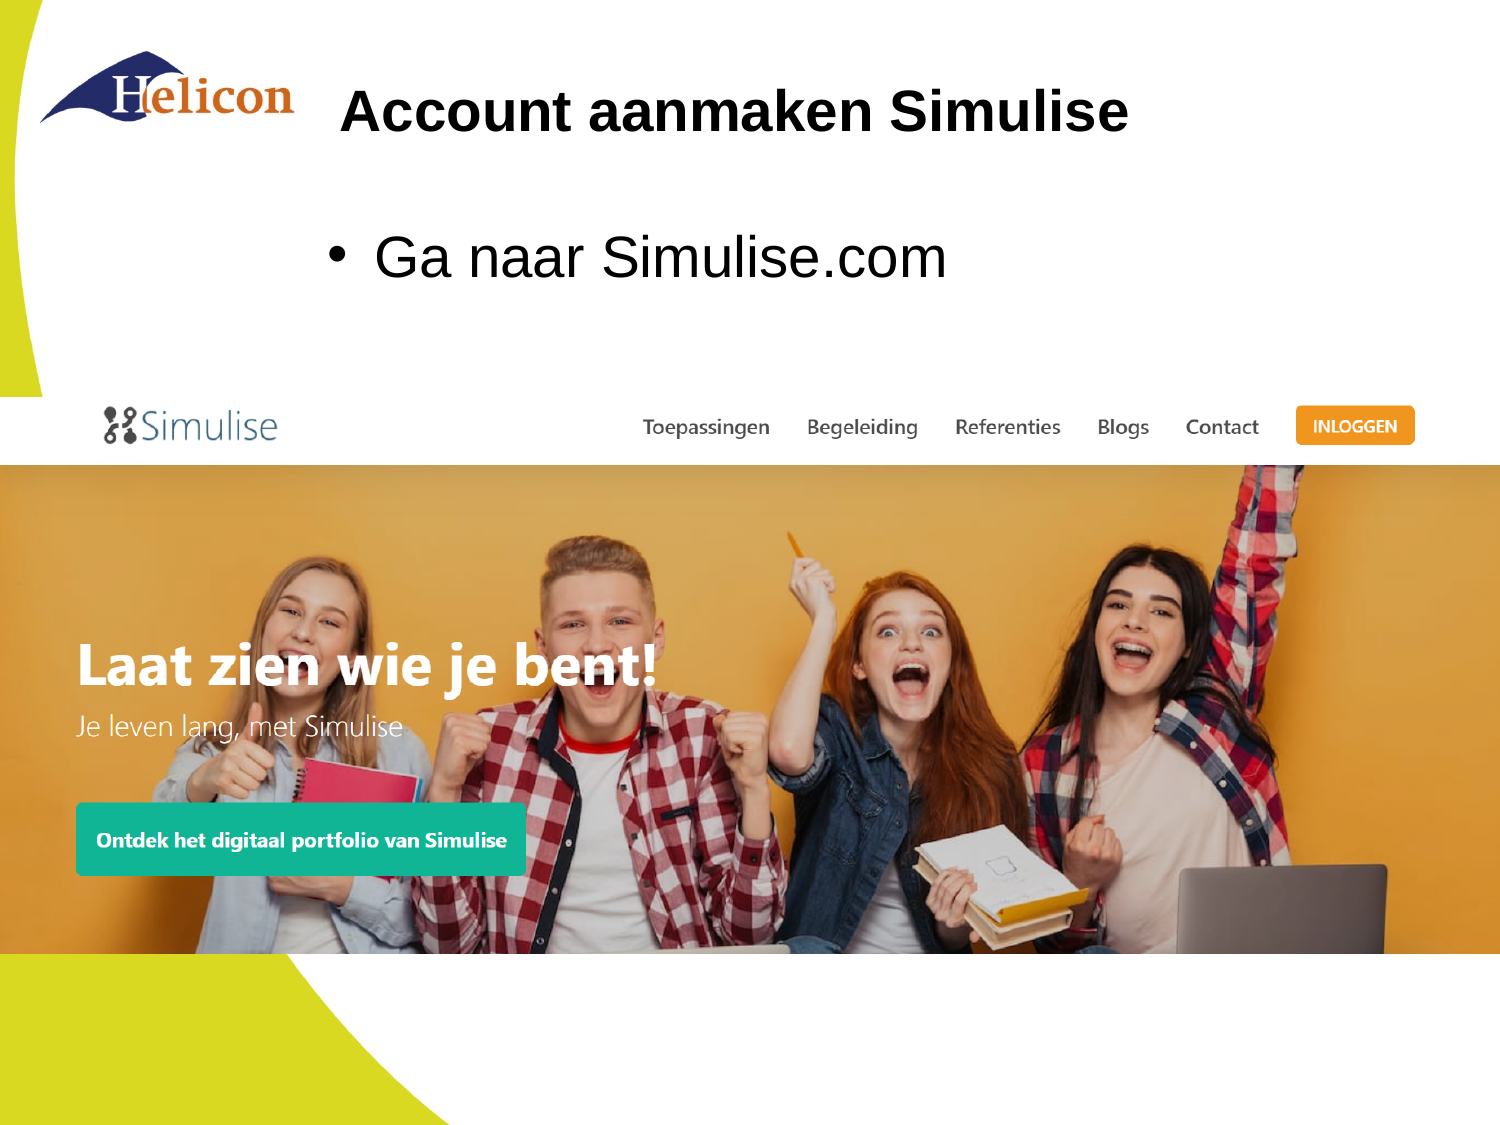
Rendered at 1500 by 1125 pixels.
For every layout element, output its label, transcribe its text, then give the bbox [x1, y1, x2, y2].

text_box Ga naar Simulise.com [242, 211, 1034, 297]
picture [0, 0, 1500, 1125]
title Account aanmaken Simulise [324, 54, 1415, 161]
